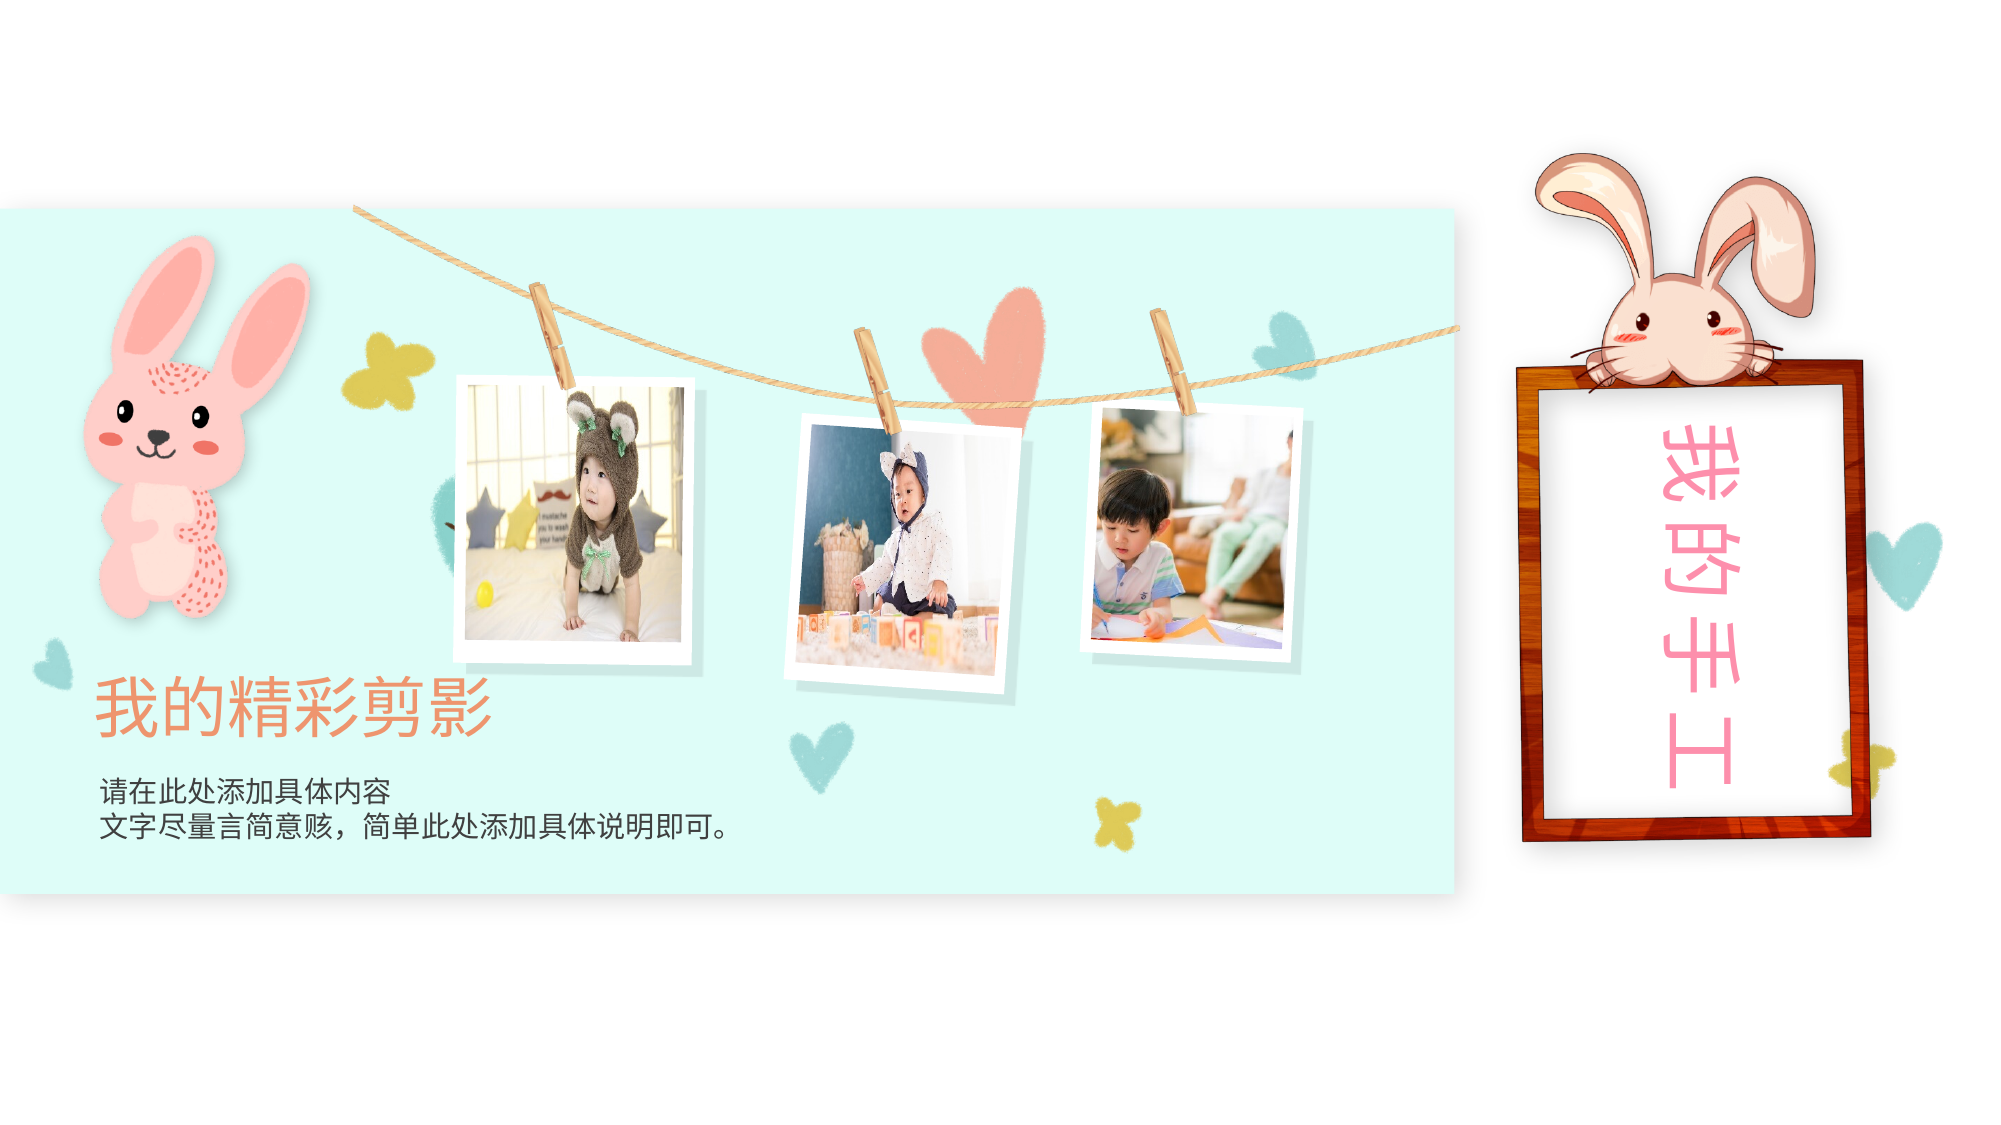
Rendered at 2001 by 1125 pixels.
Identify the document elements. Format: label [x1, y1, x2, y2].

picture [24, 165, 650, 673]
picture [1433, 125, 1930, 870]
text_box [0, 208, 2000, 894]
text_box [320, 242, 1434, 708]
